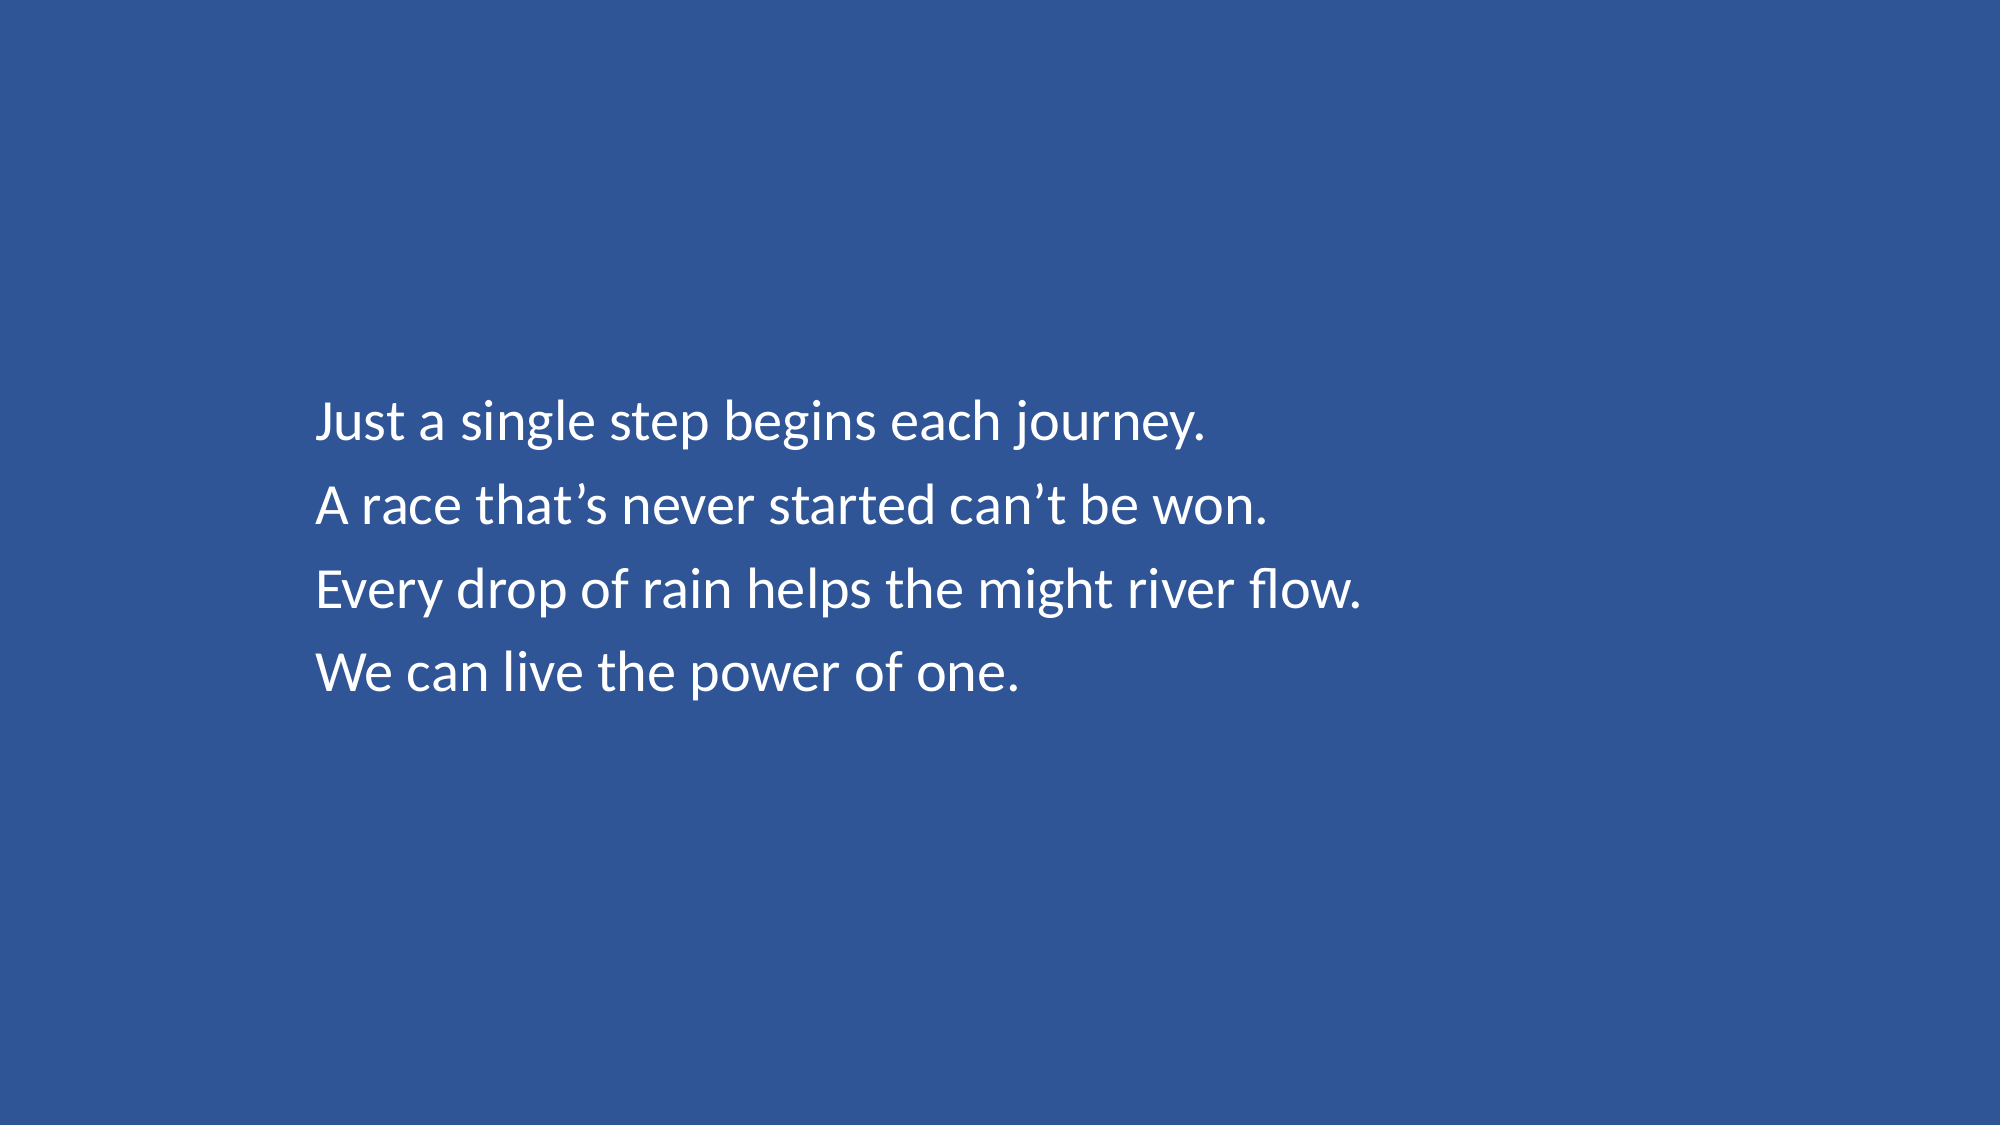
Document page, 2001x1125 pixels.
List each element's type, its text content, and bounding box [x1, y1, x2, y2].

list Just a single step begins each journey. A race that’s never started can’t be won. Every drop of rain helps the might river flow. We can live the power of one. [300, 383, 1700, 742]
